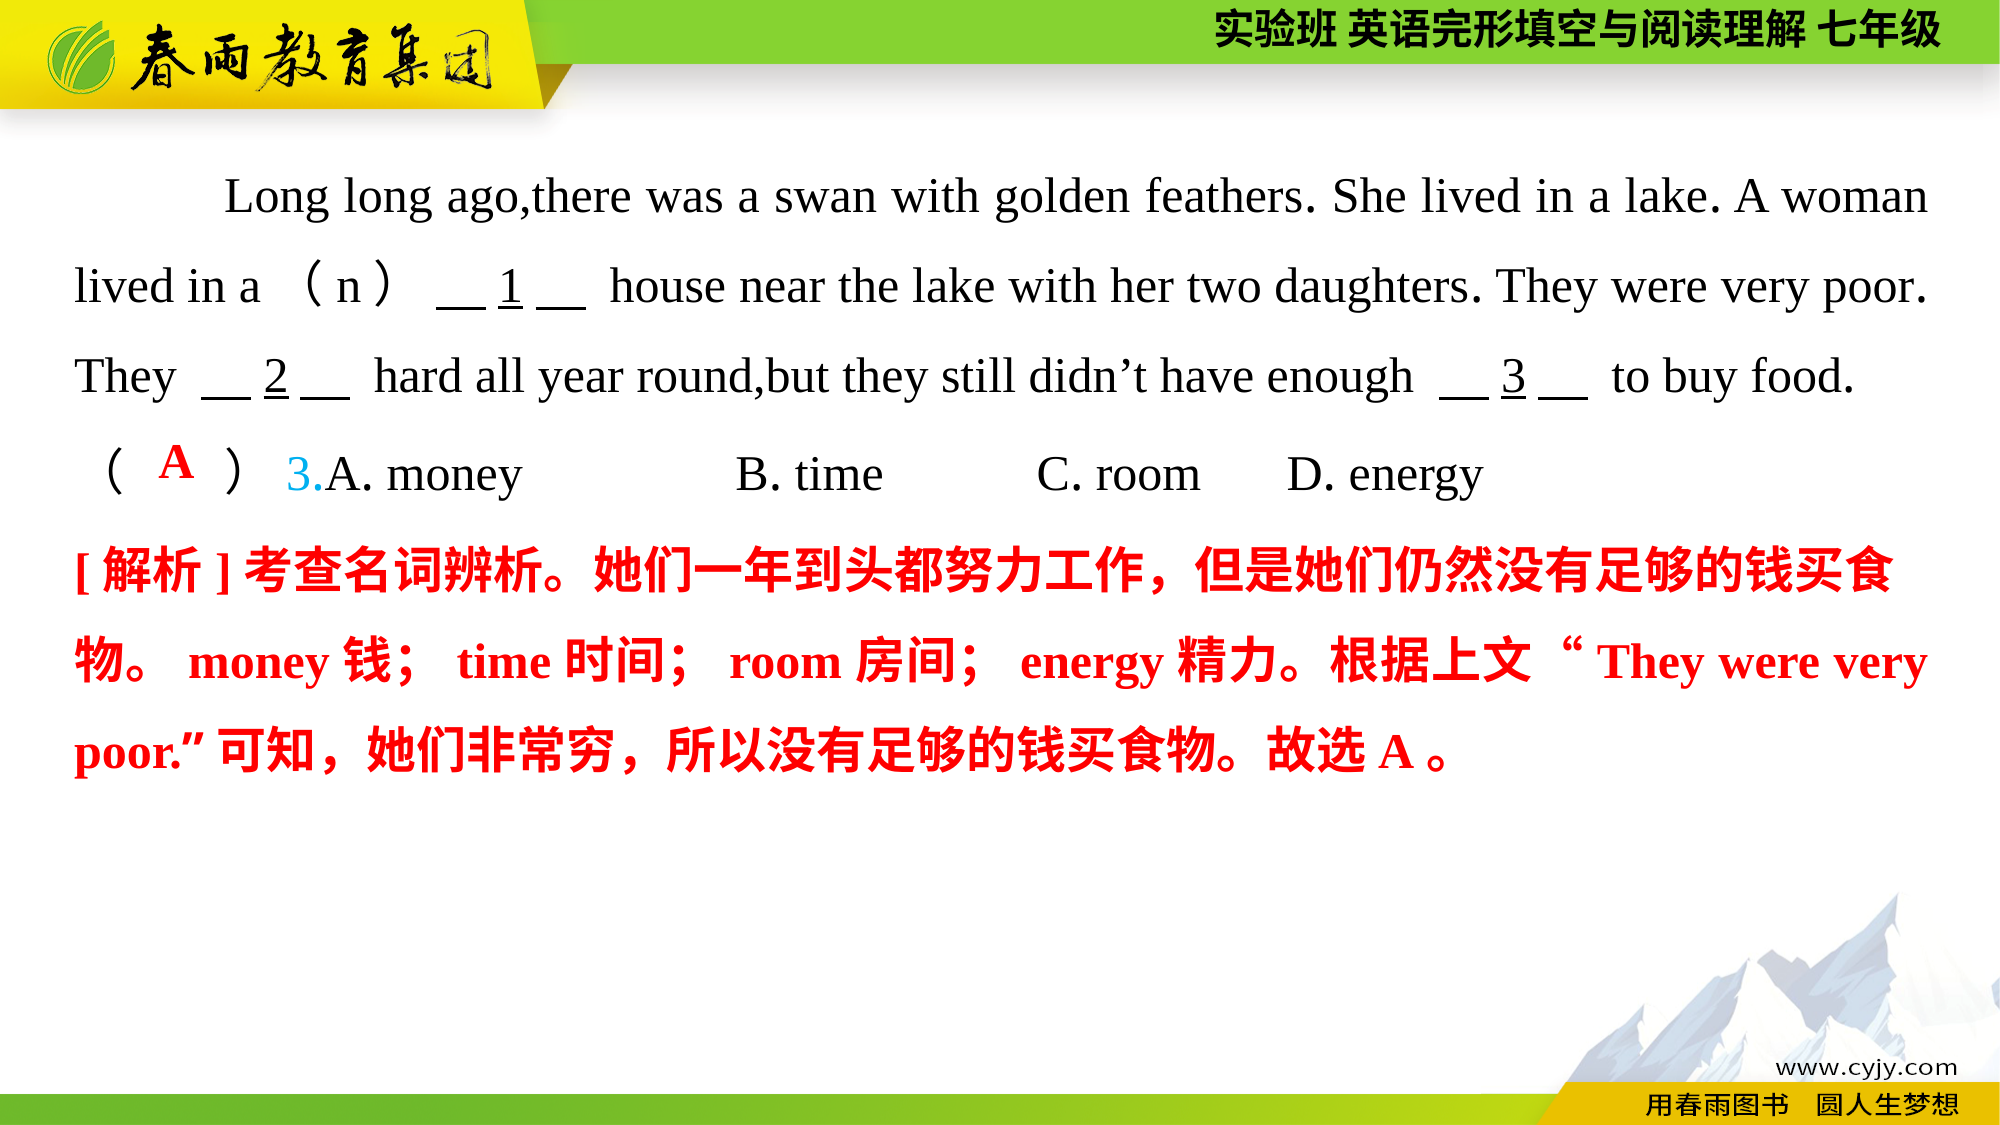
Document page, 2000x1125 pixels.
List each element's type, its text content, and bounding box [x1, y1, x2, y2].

list Long long ago,there was a swan with golden feathers. She lived in a lake. A woman lived in a（n） 1 house near the lake with her two daughters. They were very poor. They 2 hard all year round,but they still didn’t have enough 3 to buy food. [59, 125, 1944, 402]
text_box （ ）3.A. money B. time C. room D. energy [59, 403, 1944, 500]
text_box [解析]考查名词辨析。她们一年到头都努力工作，但是她们仍然没有足够的钱买食 物。money钱；time时间；room房间；energy精力。根据上文“They were very poor.”可知，她们非常穷，所以没有足够的钱买食物。故选A。 [59, 500, 1944, 786]
picture [0, 0, 2000, 1125]
text_box A [143, 420, 210, 496]
